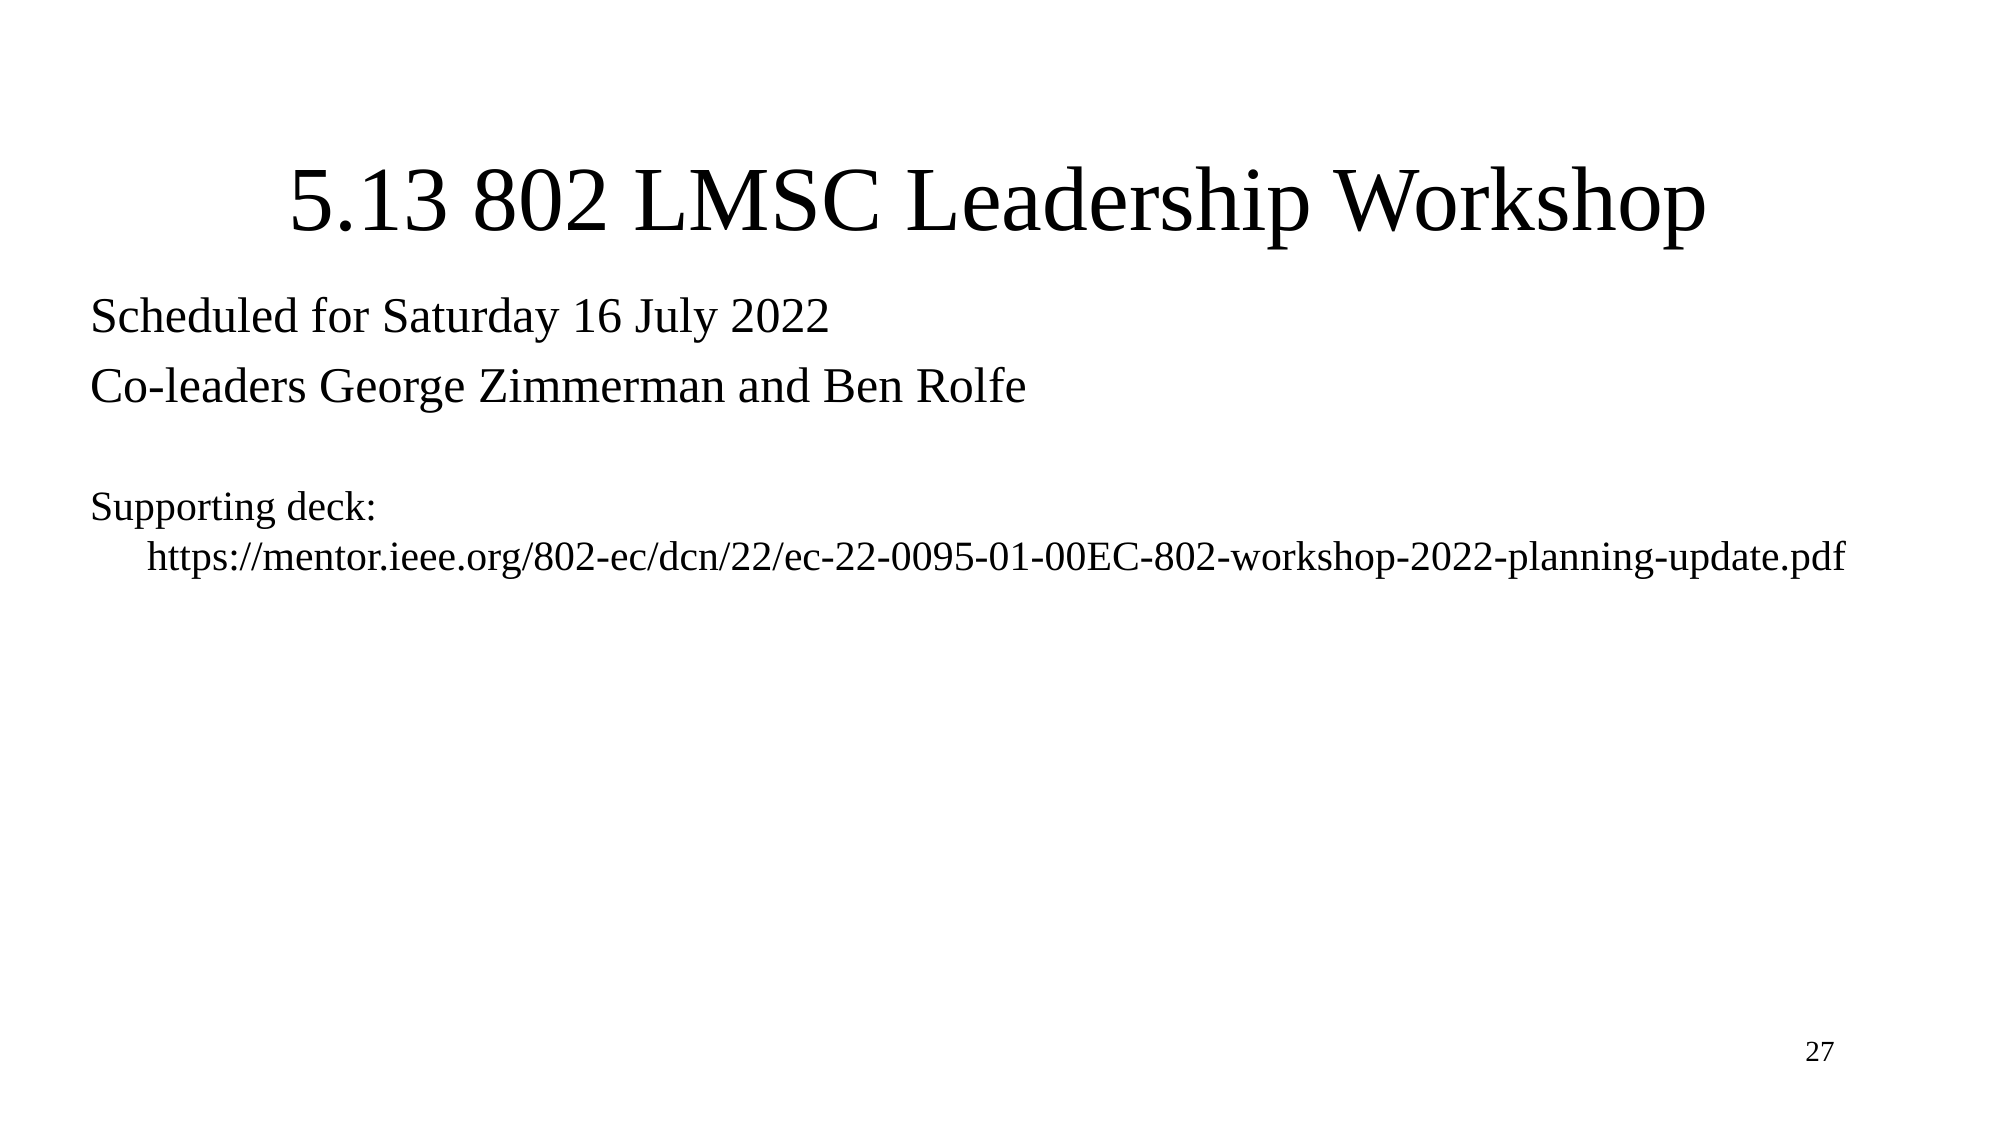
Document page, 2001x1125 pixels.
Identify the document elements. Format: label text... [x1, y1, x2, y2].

title 5.13 802 LMSC Leadership Workshop [149, 99, 1851, 274]
slide_number 27 [1433, 1024, 1851, 1101]
list Scheduled for Saturday 16 July 2022 Co-leaders George Zimmerman and Ben Rolfe Supporting deck: https://mentor.ieee.org/802-ec/dcn/22/ec-22-0095-01-00EC-802-workshop-2022-planning-update.pdf [74, 274, 1913, 951]
